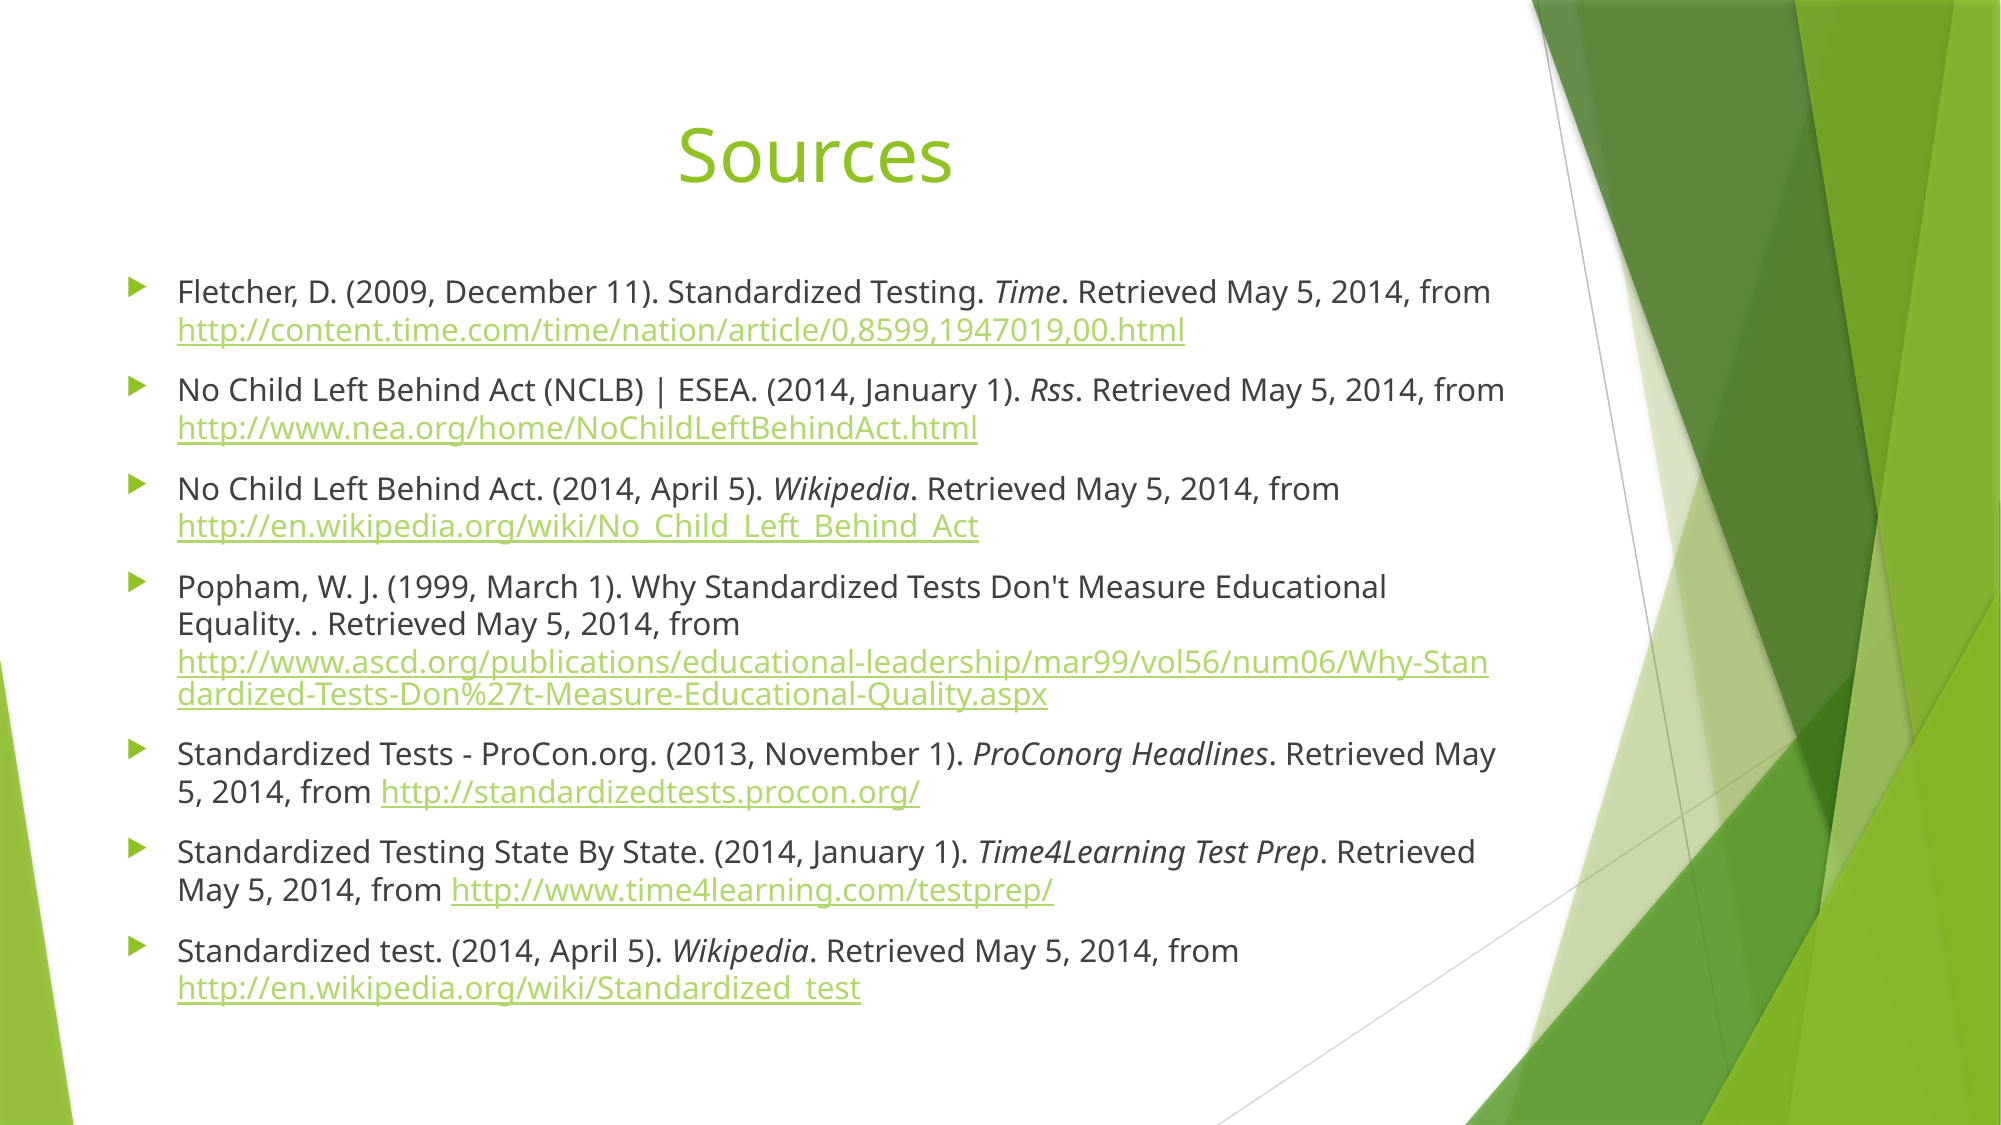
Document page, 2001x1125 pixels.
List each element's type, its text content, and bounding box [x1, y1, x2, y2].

list Fletcher, D. (2009, December 11). Standardized Testing. Time. Retrieved May 5, 2014, from http://content.time.com/time/nation/article/0,8599,1947019,00.html No Child Left Behind Act (NCLB) | ESEA. (2014, January 1). Rss. Retrieved May 5, 2014, from http://www.nea.org/home/NoChildLeftBehindAct.html No Child Left Behind Act. (2014, April 5). Wikipedia. Retrieved May 5, 2014, from http://en.wikipedia.org/wiki/No_Child_Left_Behind_Act Popham, W. J. (1999, March 1). Why Standardized Tests Don't Measure Educational Equality. . Retrieved May 5, 2014, from http://www.ascd.org/publications/educational-leadership/mar99/vol56/num06/Why-Standardized-Tests-Don%27t-Measure-Educational-Quality.aspx Standardized Tests - ProCon.org. (2013, November 1). ProConorg Headlines. Retrieved May 5, 2014, from http://standardizedtests.procon.org/ Standardized Testing State By State. (2014, January 1). Time4Learning Test Prep. Retrieved May 5, 2014, from http://www.time4learning.com/testprep/ Standardized test. (2014, April 5). Wikipedia. Retrieved May 5, 2014, from http://en.wikipedia.org/wiki/Standardized_test [111, 264, 1522, 991]
title Sources [111, 99, 1522, 264]
